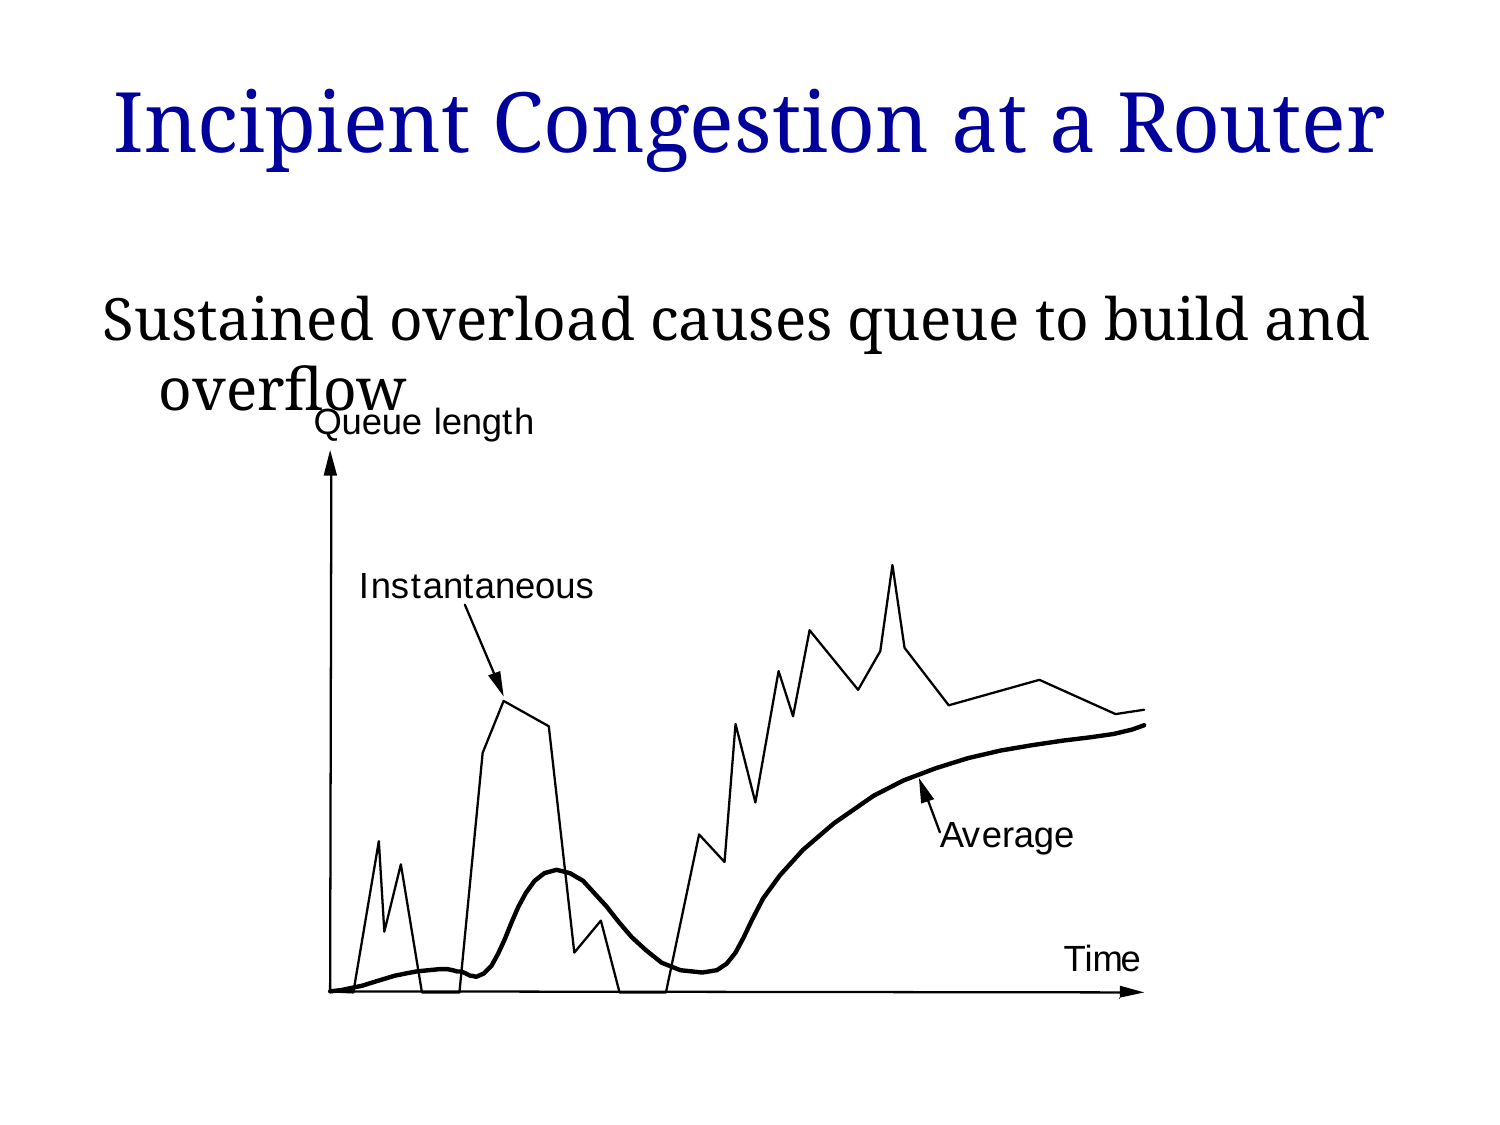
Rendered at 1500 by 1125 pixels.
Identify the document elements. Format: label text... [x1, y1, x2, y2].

title Incipient Congestion at a Router [74, 47, 1426, 191]
list Sustained overload causes queue to build and overflow [87, 274, 1463, 960]
picture [312, 396, 1152, 1001]
